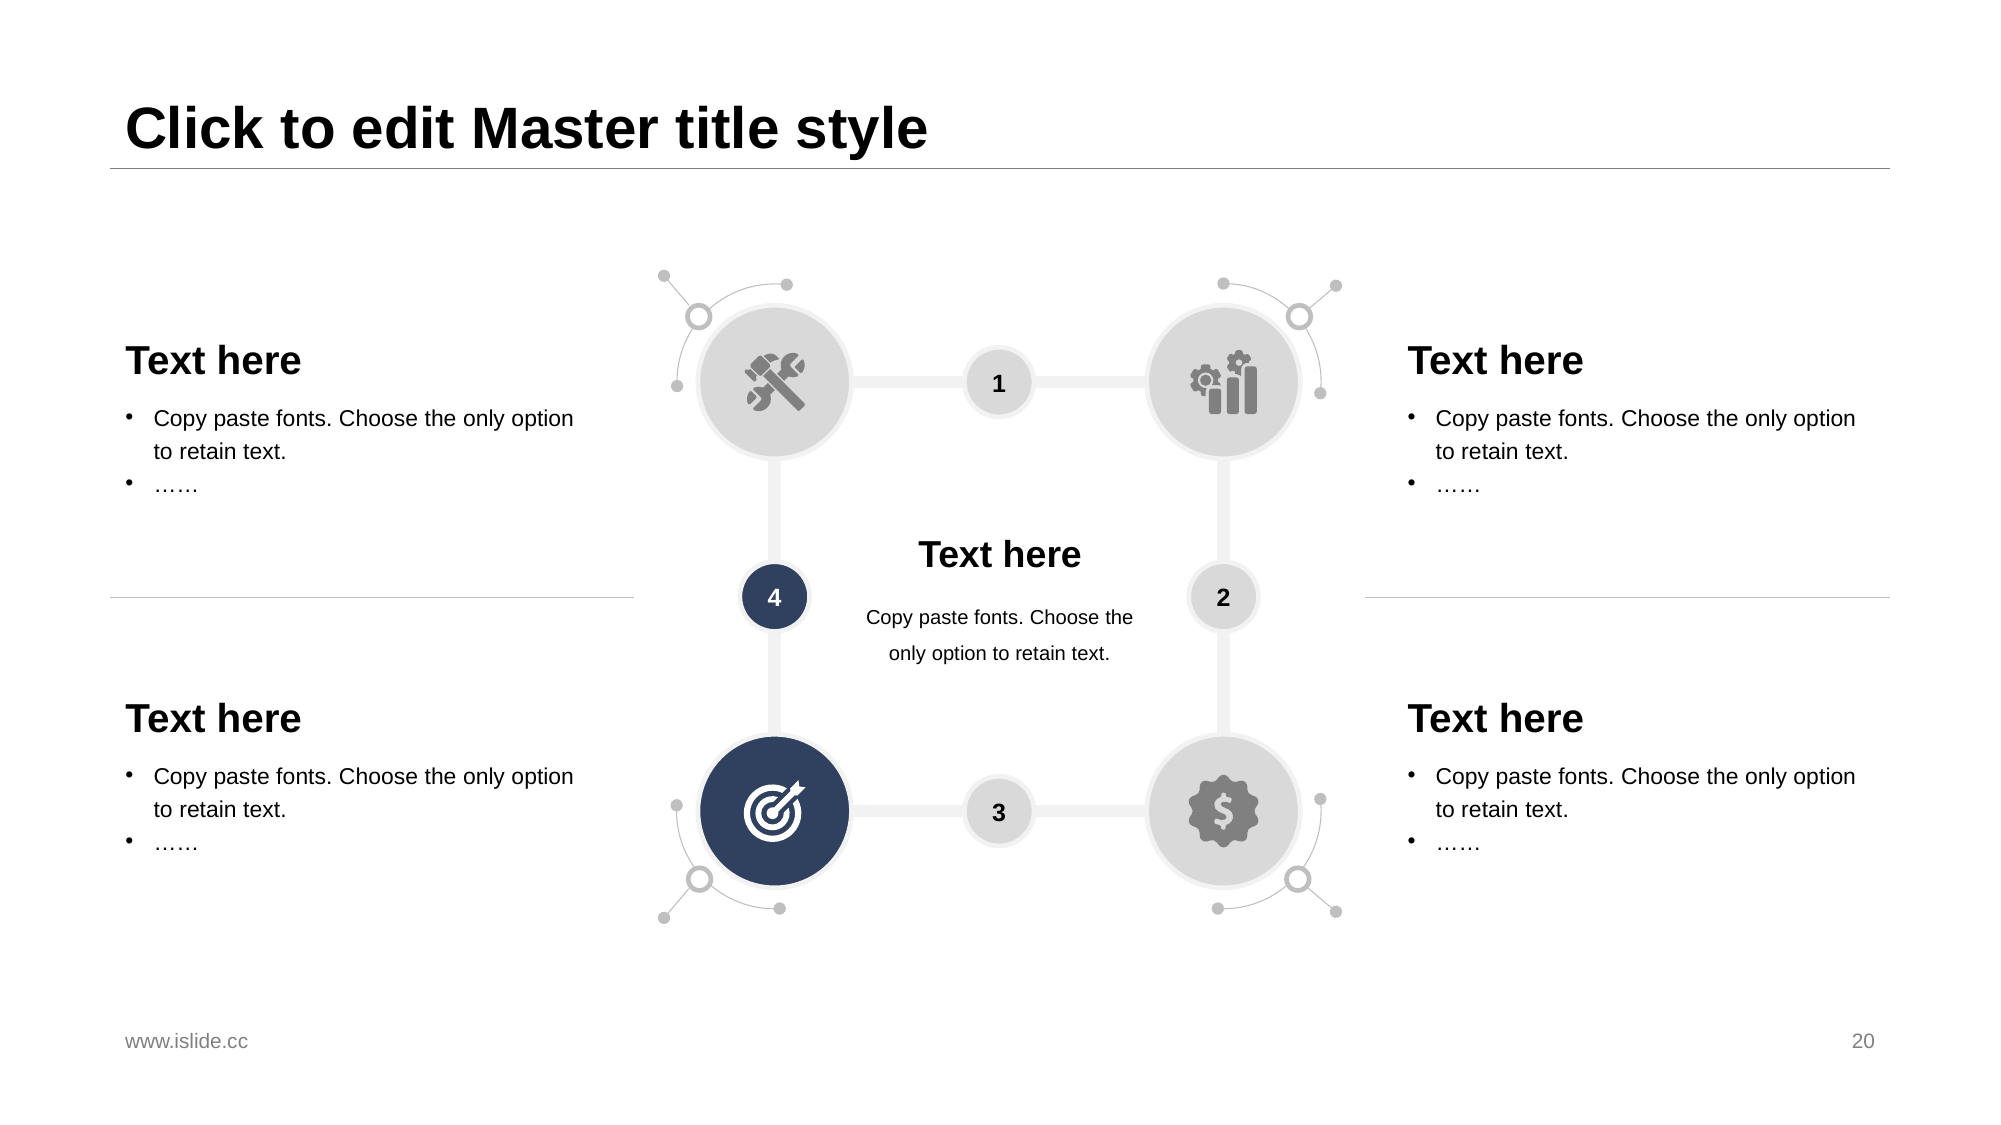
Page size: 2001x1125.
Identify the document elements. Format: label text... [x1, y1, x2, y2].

slide_number 20 [1412, 1023, 1890, 1058]
title Click to edit Master title style [109, 0, 1890, 169]
footer www.islide.cc [109, 1023, 790, 1058]
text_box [109, 275, 1890, 918]
